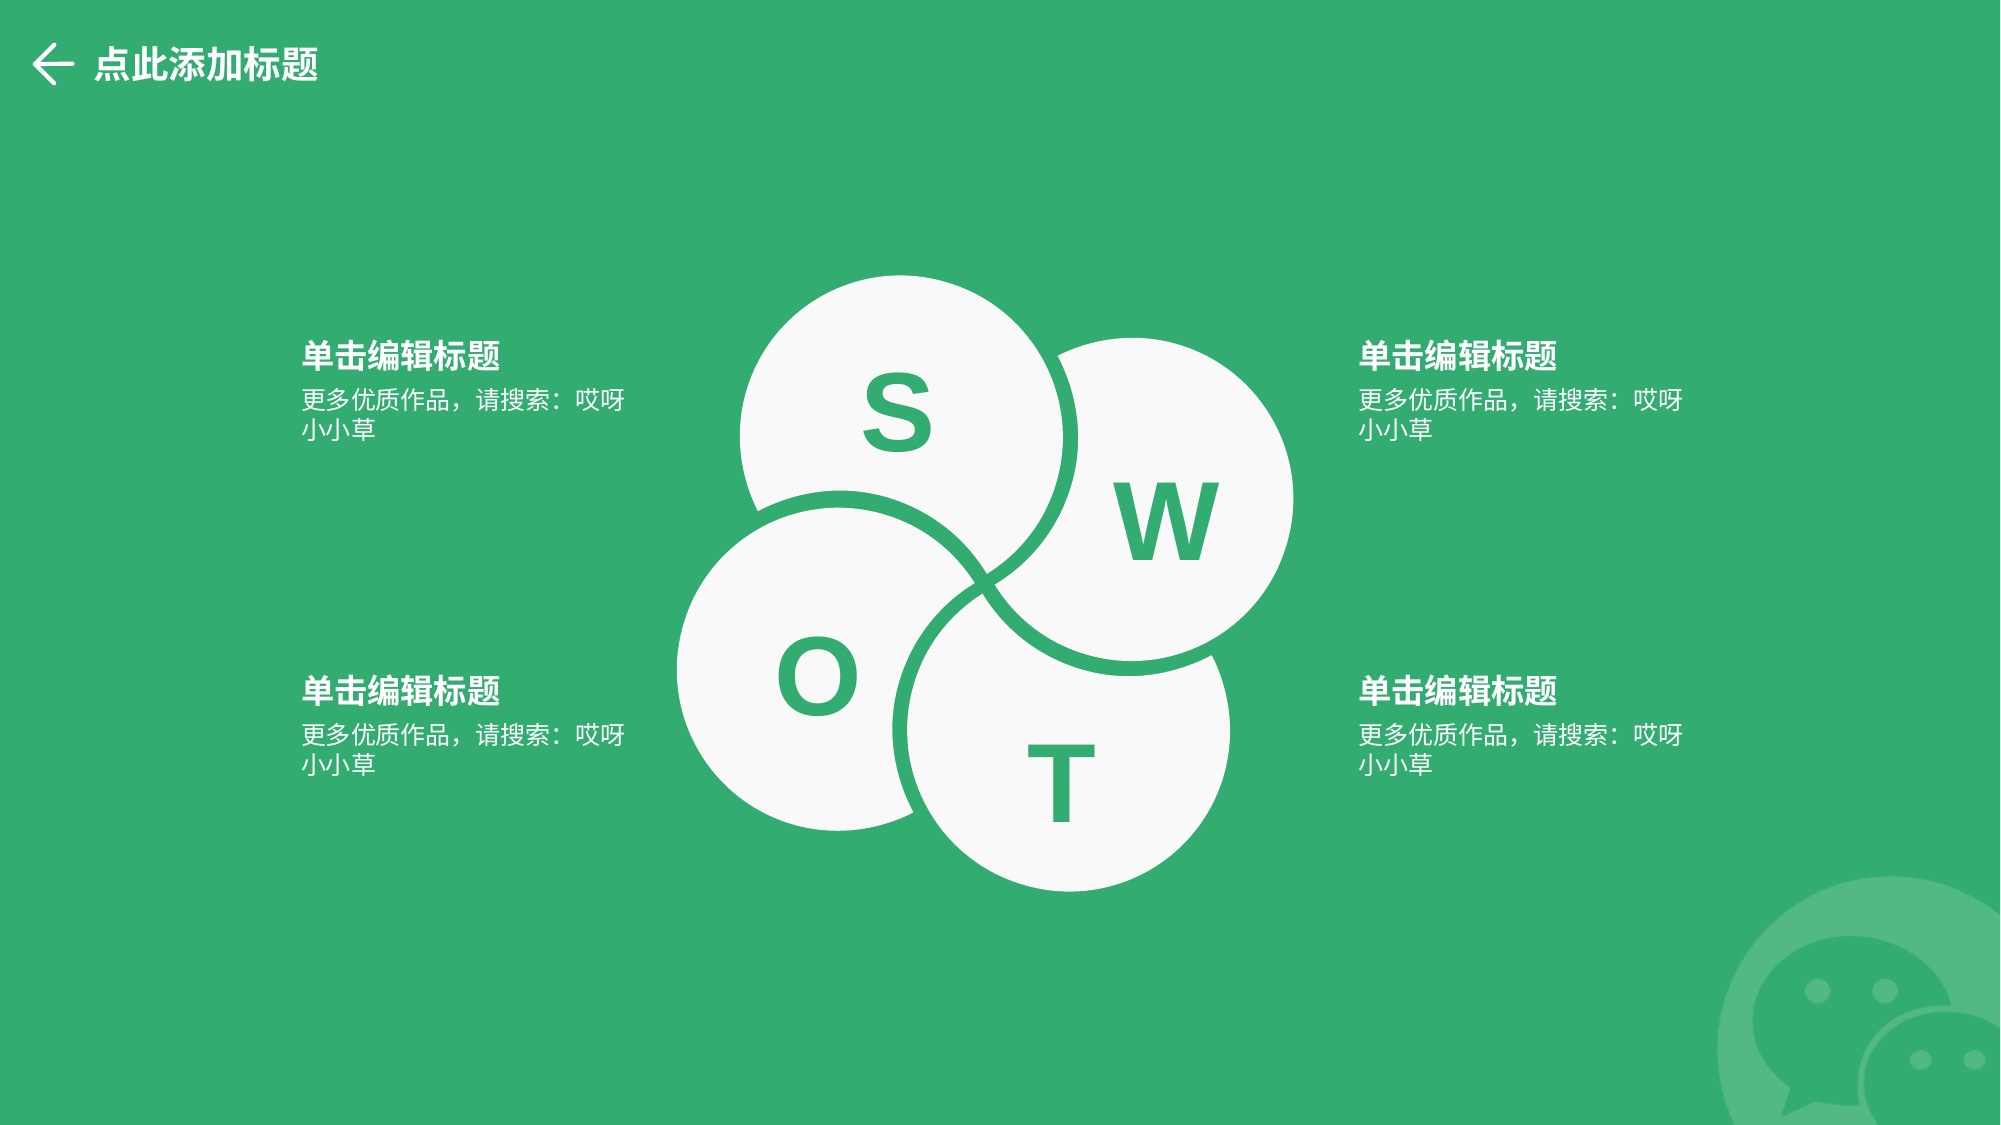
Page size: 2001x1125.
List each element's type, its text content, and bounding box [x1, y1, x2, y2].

text_box 单击编辑标题 [1358, 670, 1742, 711]
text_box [40, 50, 69, 78]
picture [0, 0, 2001, 1125]
text_box S [789, 328, 1006, 484]
text_box 更多优质作品，请搜索：哎呀小小草 [1358, 719, 1692, 780]
text_box 单击编辑标题 [1358, 335, 1742, 376]
text_box 单击编辑标题 [301, 670, 685, 711]
text_box T [953, 699, 1171, 855]
text_box [739, 275, 1063, 574]
text_box [1057, 337, 1294, 574]
text_box [994, 517, 1264, 662]
text_box O [709, 592, 927, 748]
text_box 点此添加标题 [78, 33, 391, 94]
text_box 更多优质作品，请搜索：哎呀小小草 [301, 719, 635, 780]
text_box [676, 507, 975, 831]
text_box 单击编辑标题 [301, 335, 685, 376]
text_box 更多优质作品，请搜索：哎呀小小草 [1358, 384, 1692, 445]
text_box W [1058, 437, 1275, 593]
text_box [908, 593, 1231, 892]
text_box 更多优质作品，请搜索：哎呀小小草 [301, 384, 635, 445]
